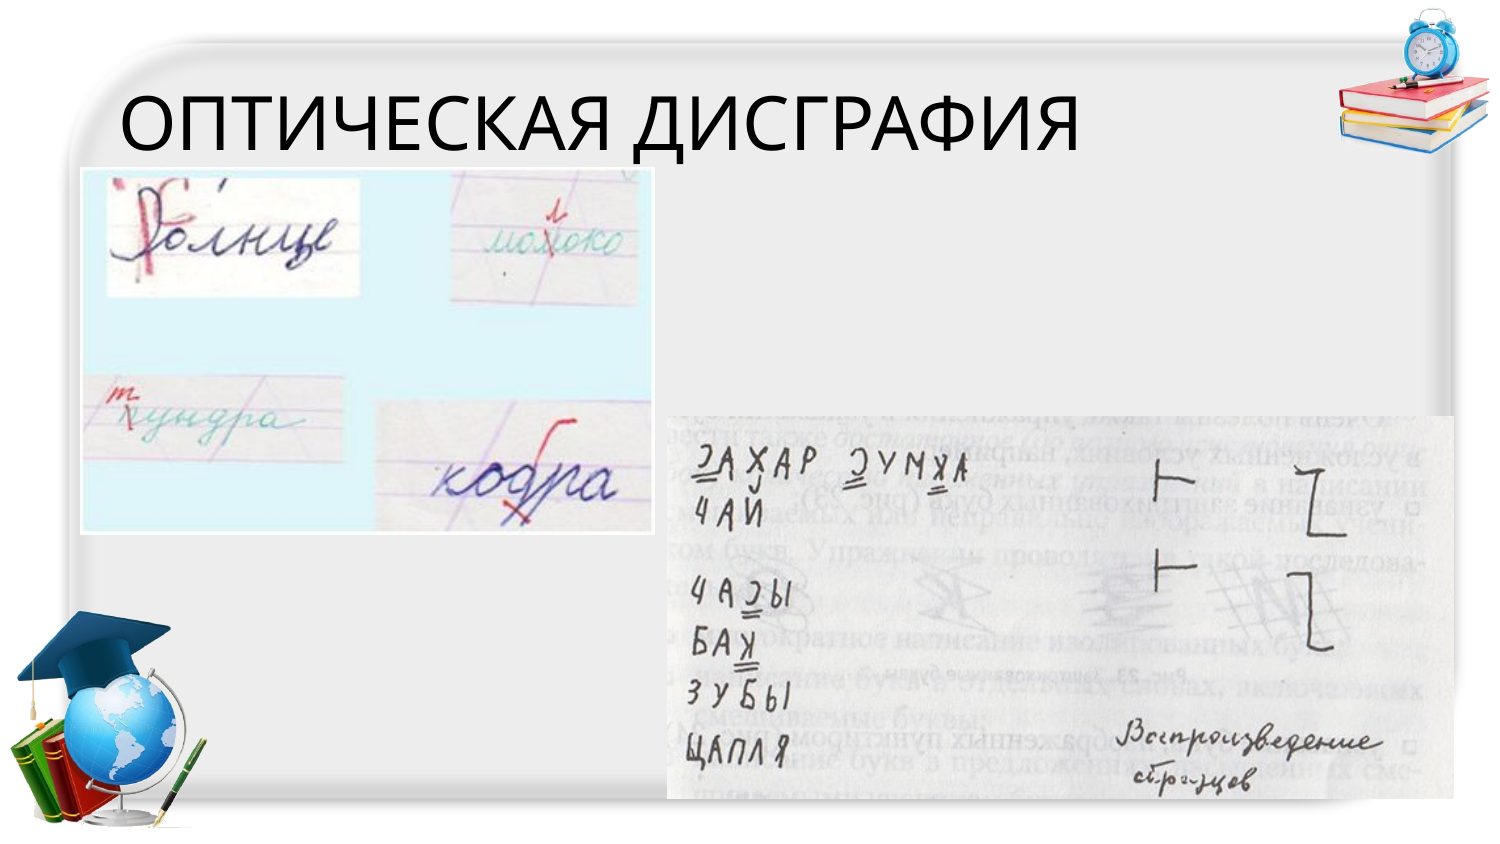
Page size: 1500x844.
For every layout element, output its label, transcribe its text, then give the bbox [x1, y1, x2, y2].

picture [80, 167, 655, 535]
picture [1316, 0, 1500, 167]
picture [667, 416, 1454, 799]
title ОПТИЧЕСКАЯ ДИСГРАФИЯ [103, 44, 1397, 208]
picture [0, 587, 241, 844]
